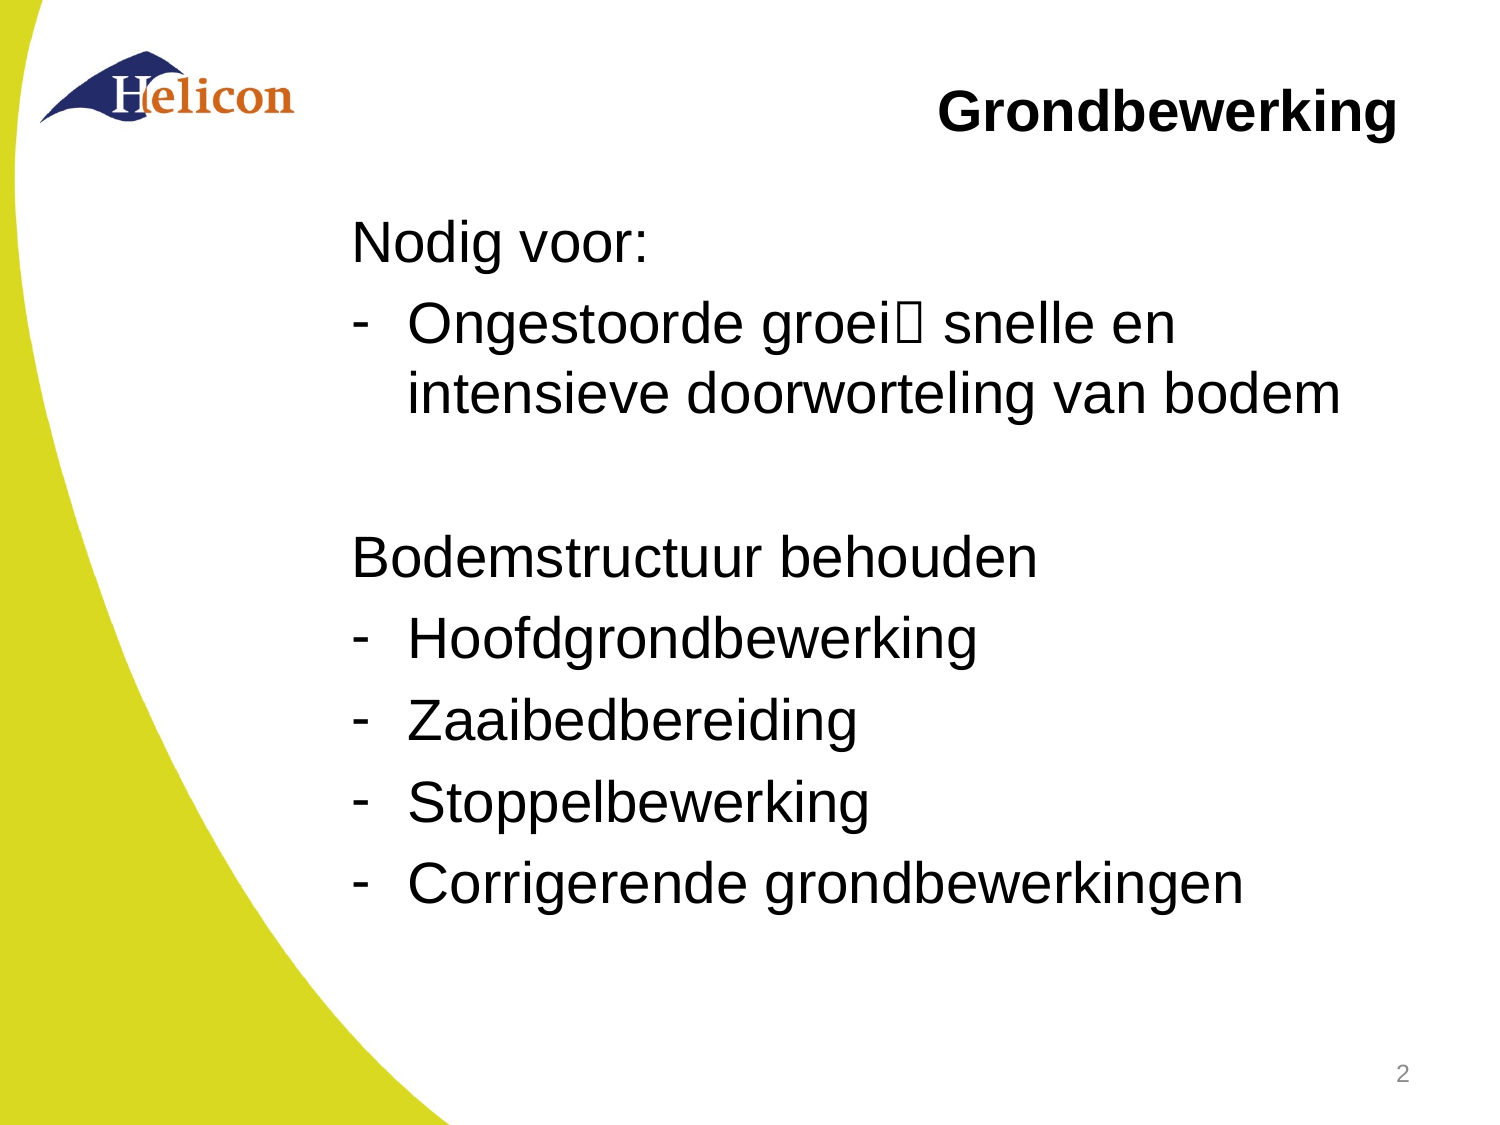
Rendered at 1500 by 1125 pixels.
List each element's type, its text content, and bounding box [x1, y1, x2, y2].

picture [0, 0, 1500, 1125]
title Grondbewerking [324, 54, 1415, 161]
list Nodig voor: Ongestoorde groei snelle en intensieve doorworteling van bodem Bodemstructuur behouden Hoofdgrondbewerking Zaaibedbereiding Stoppelbewerking Corrigerende grondbewerkingen [336, 196, 1425, 1005]
slide_number 2 [1074, 1042, 1425, 1103]
